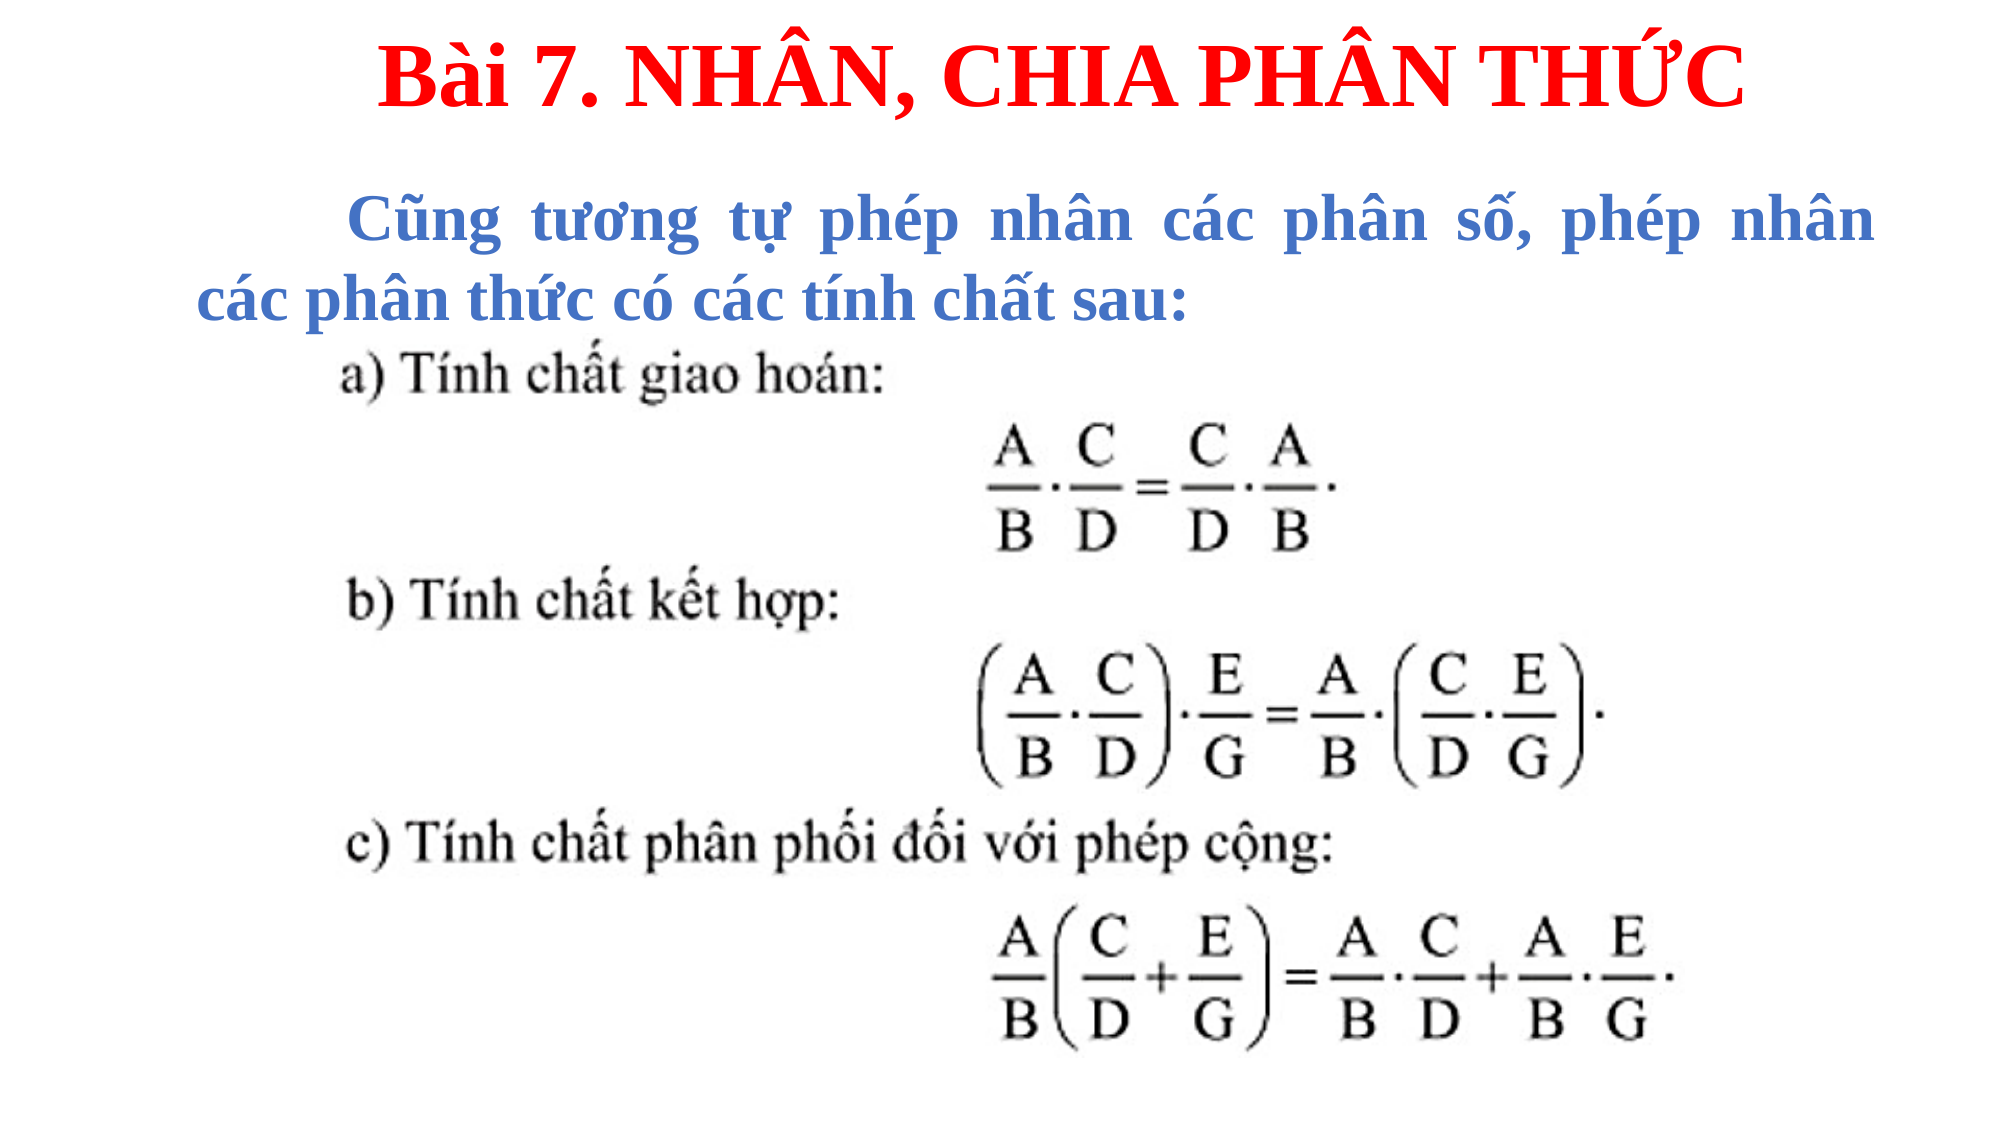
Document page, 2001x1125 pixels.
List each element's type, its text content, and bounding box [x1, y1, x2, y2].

text_box Bài 7. NHÂN, CHIA PHÂN THỨC [362, 7, 1842, 133]
text_box Cũng tương tự phép nhân các phân số, phép nhân các phân thức có các tính chất sau: [181, 166, 1892, 342]
picture [331, 333, 1611, 796]
picture [328, 805, 1685, 1058]
